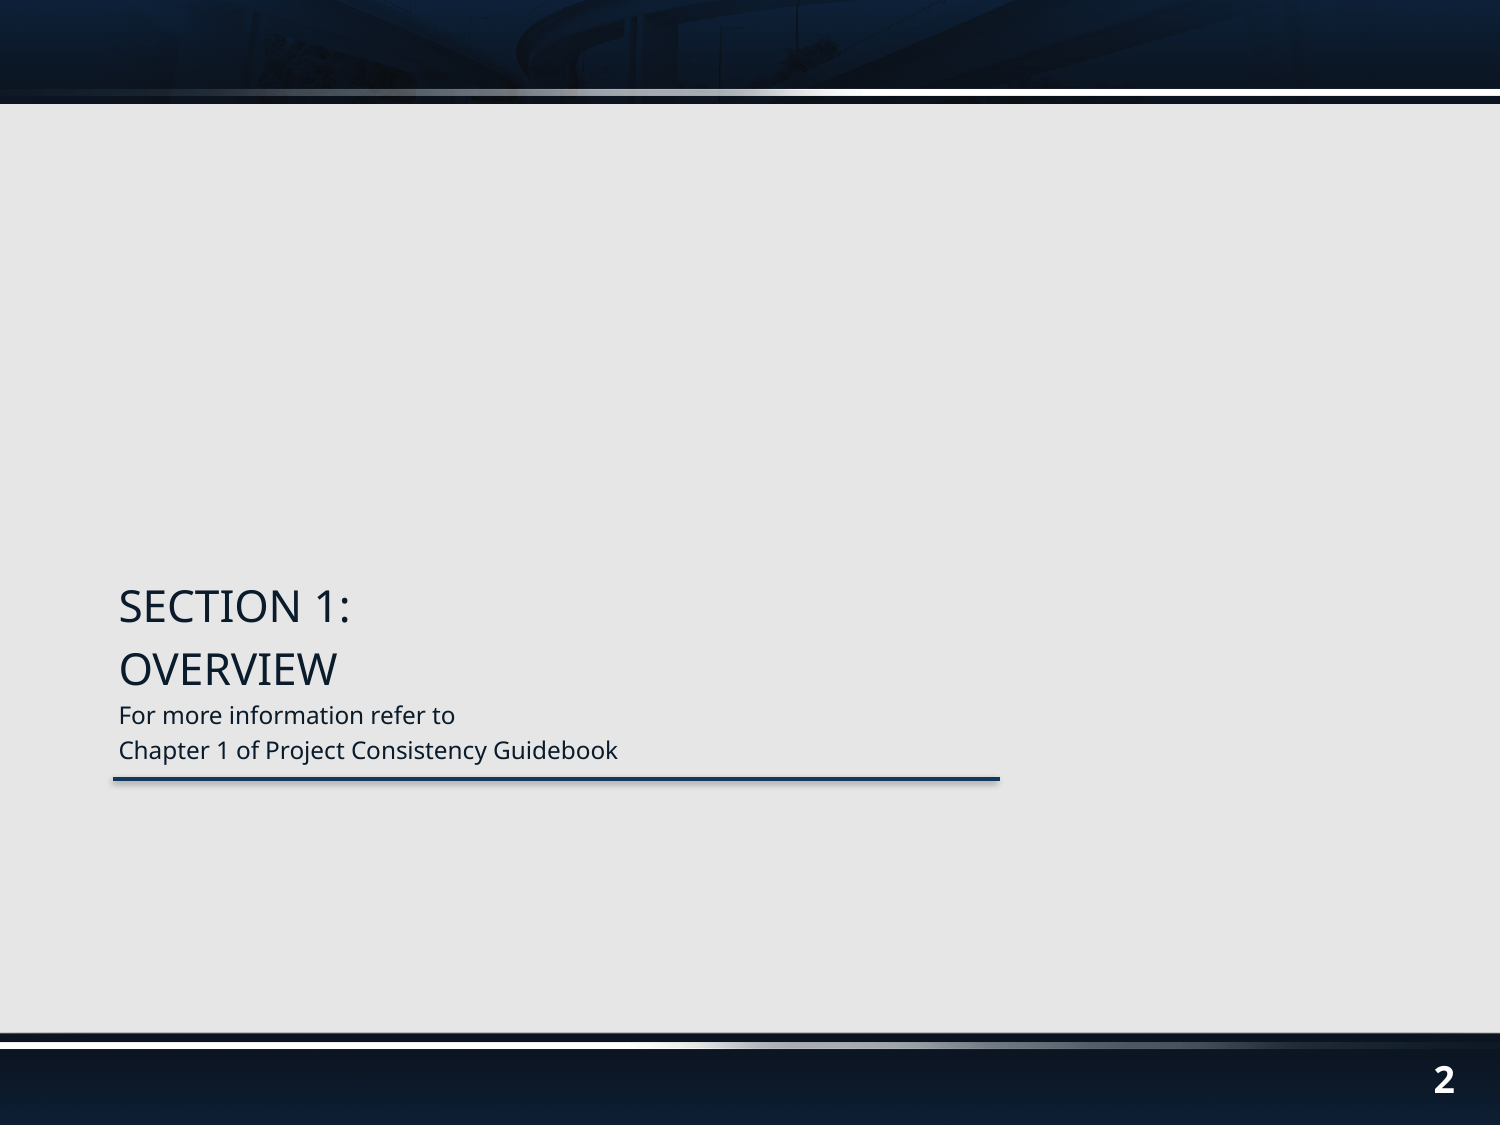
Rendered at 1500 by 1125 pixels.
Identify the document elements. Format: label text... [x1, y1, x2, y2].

picture [0, 0, 1500, 104]
title Section 1: Overview For more information refer to Chapter 1 of Project Consistency Guidebook [118, 560, 1475, 773]
picture [0, 1032, 1500, 1125]
